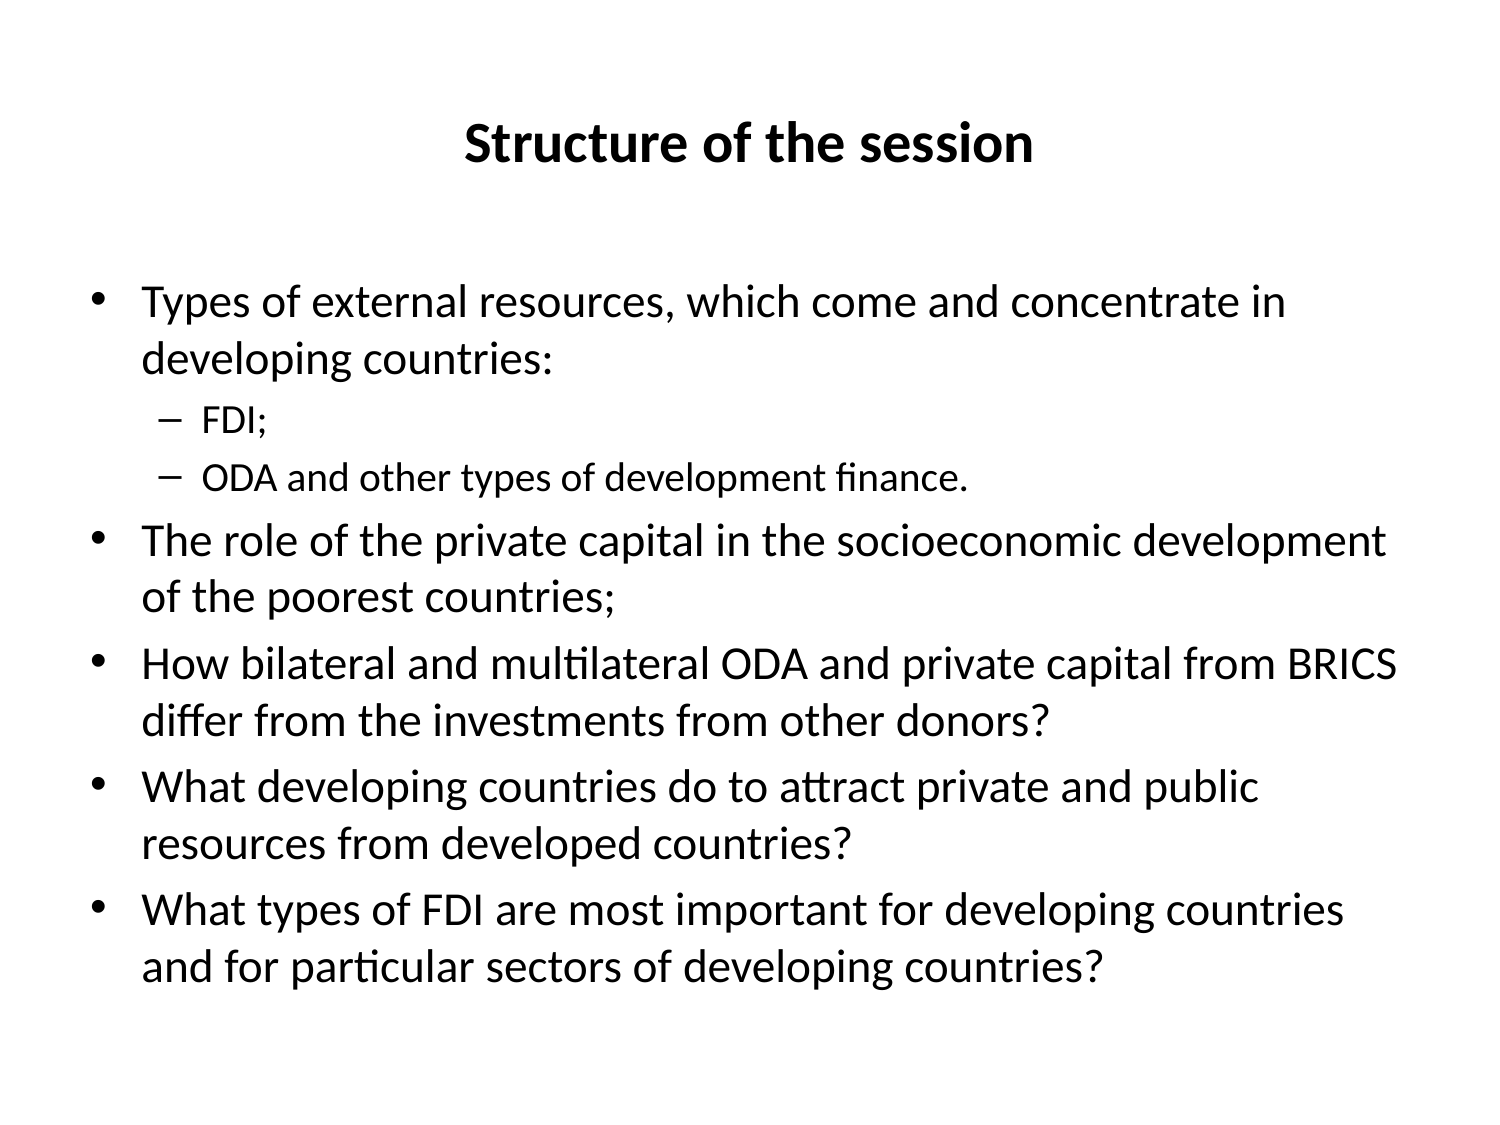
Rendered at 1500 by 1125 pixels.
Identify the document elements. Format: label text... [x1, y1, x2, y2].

list Types of external resources, which come and concentrate in developing countries: FDI; ODA and other types of development finance. The role of the private capital in the socioeconomic development of the poorest countries; How bilateral and multilateral ODA and private capital from BRICS differ from the investments from other donors? What developing countries do to attract private and public resources from developed countries? What types of FDI are most important for developing countries and for particular sectors of developing countries? [75, 262, 1425, 1005]
title Structure of the session [75, 45, 1425, 233]
